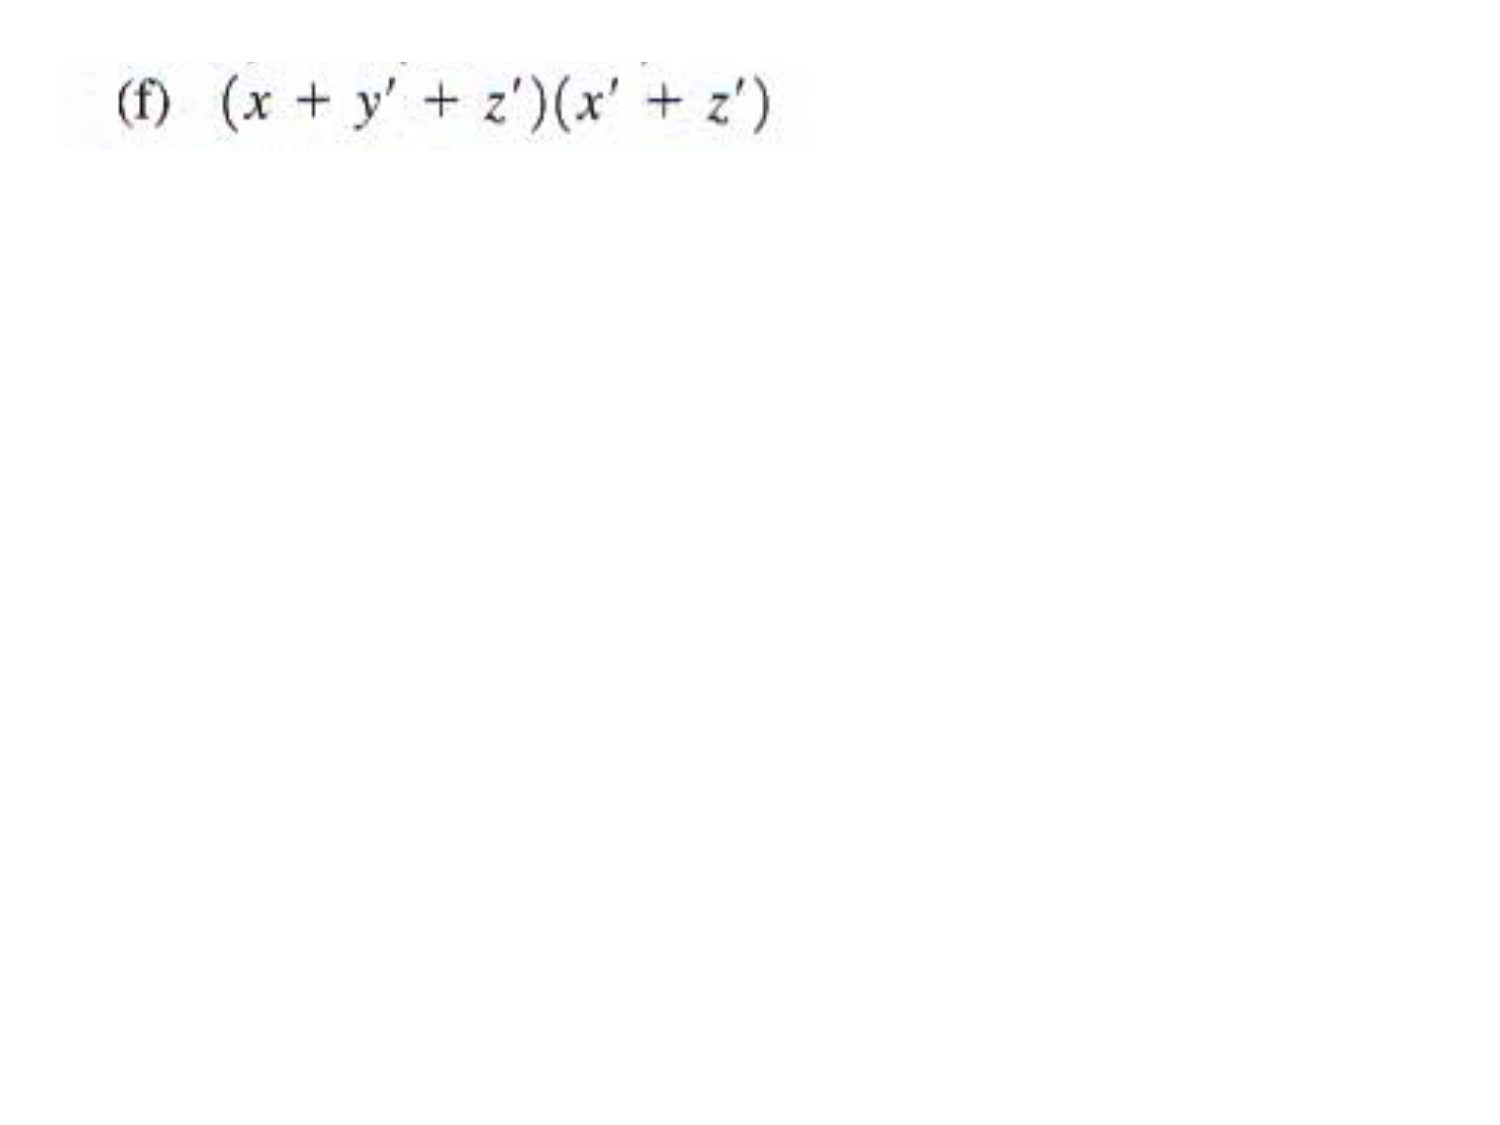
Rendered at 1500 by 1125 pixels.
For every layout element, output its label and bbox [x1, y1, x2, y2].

picture [62, 62, 814, 151]
